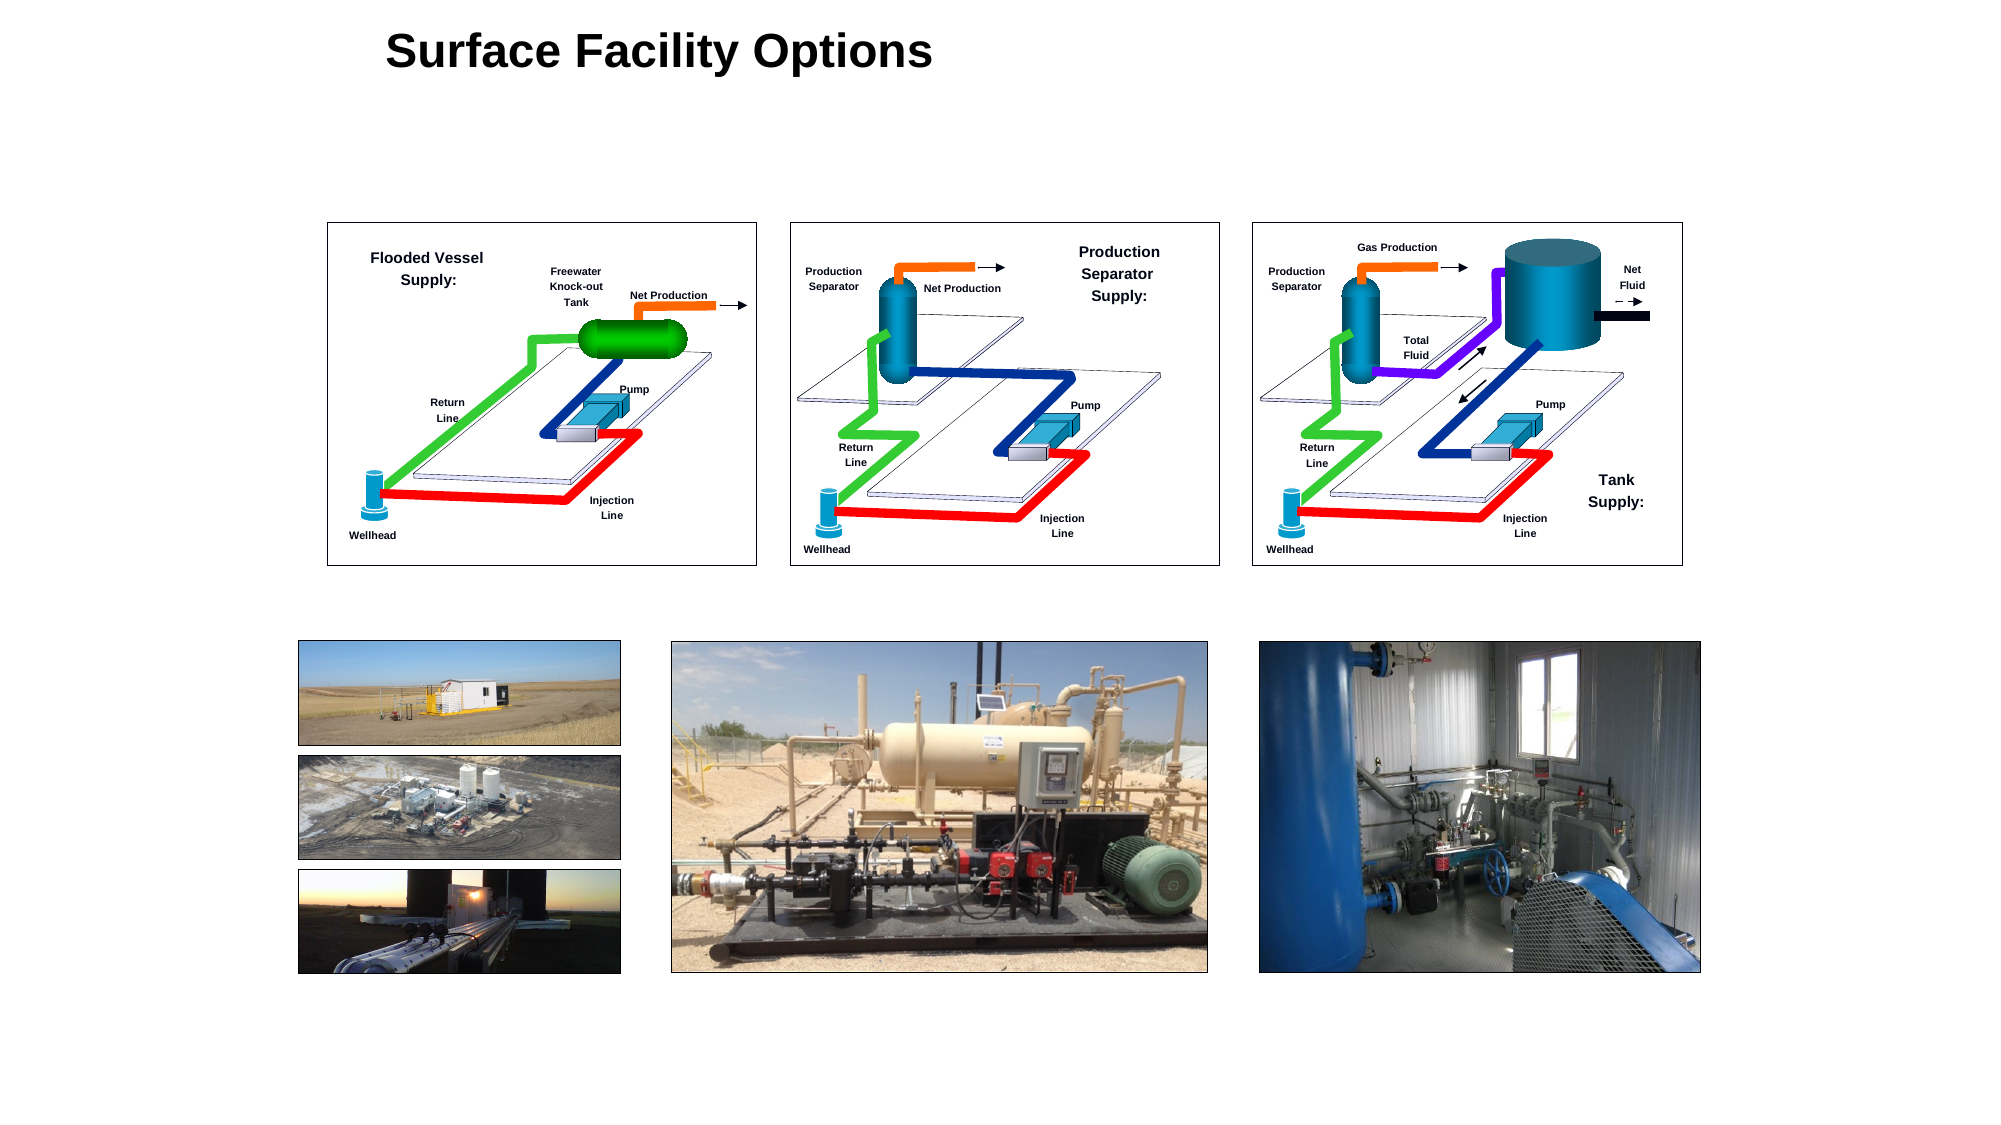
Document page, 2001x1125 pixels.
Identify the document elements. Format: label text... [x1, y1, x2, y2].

text_box Surface Facility Options [370, 0, 1357, 115]
picture [327, 221, 1685, 567]
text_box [298, 640, 620, 974]
picture [1259, 641, 1701, 972]
picture [671, 641, 1208, 972]
